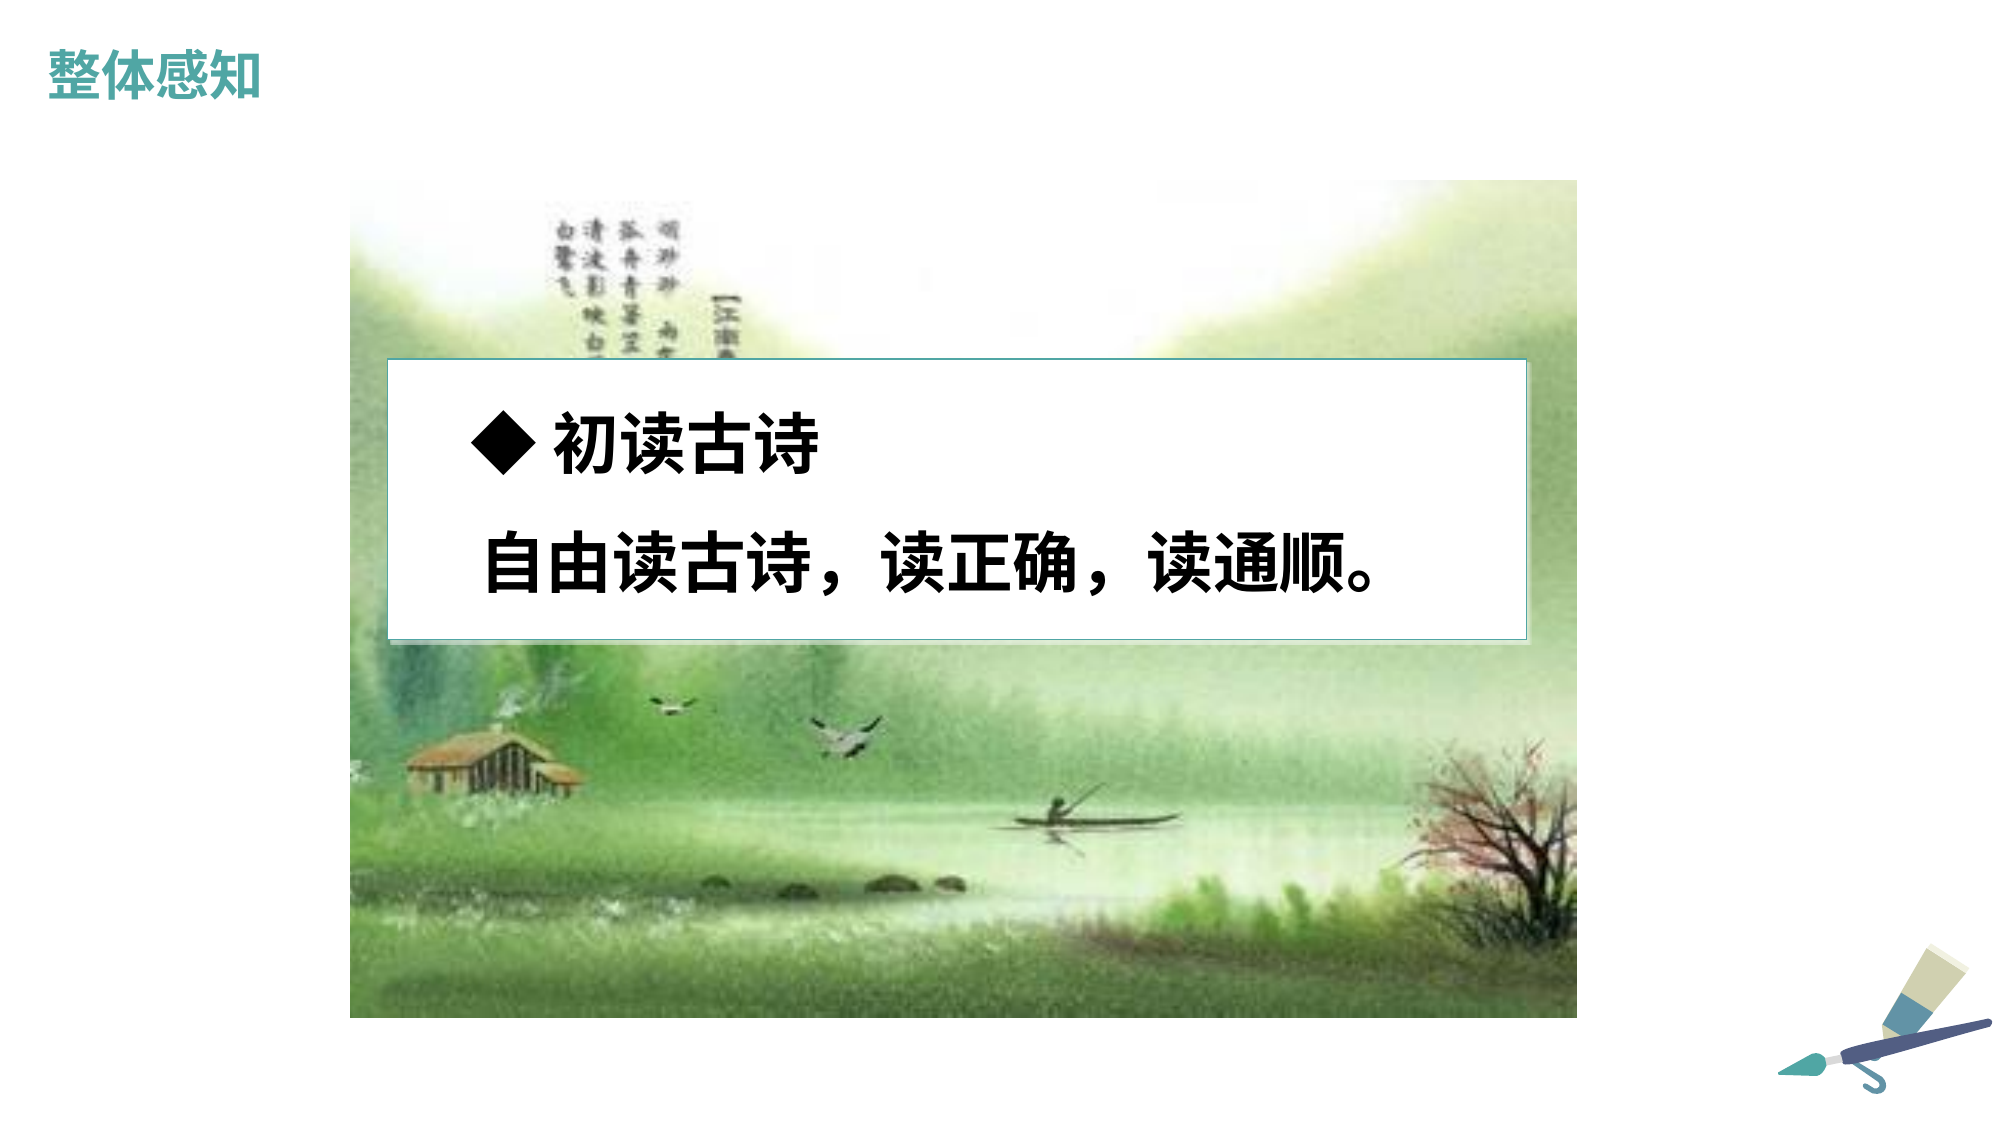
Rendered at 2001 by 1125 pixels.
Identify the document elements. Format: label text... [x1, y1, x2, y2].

text_box 整体感知 [32, 33, 347, 114]
picture [350, 180, 1577, 1018]
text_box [1811, 945, 1974, 1125]
